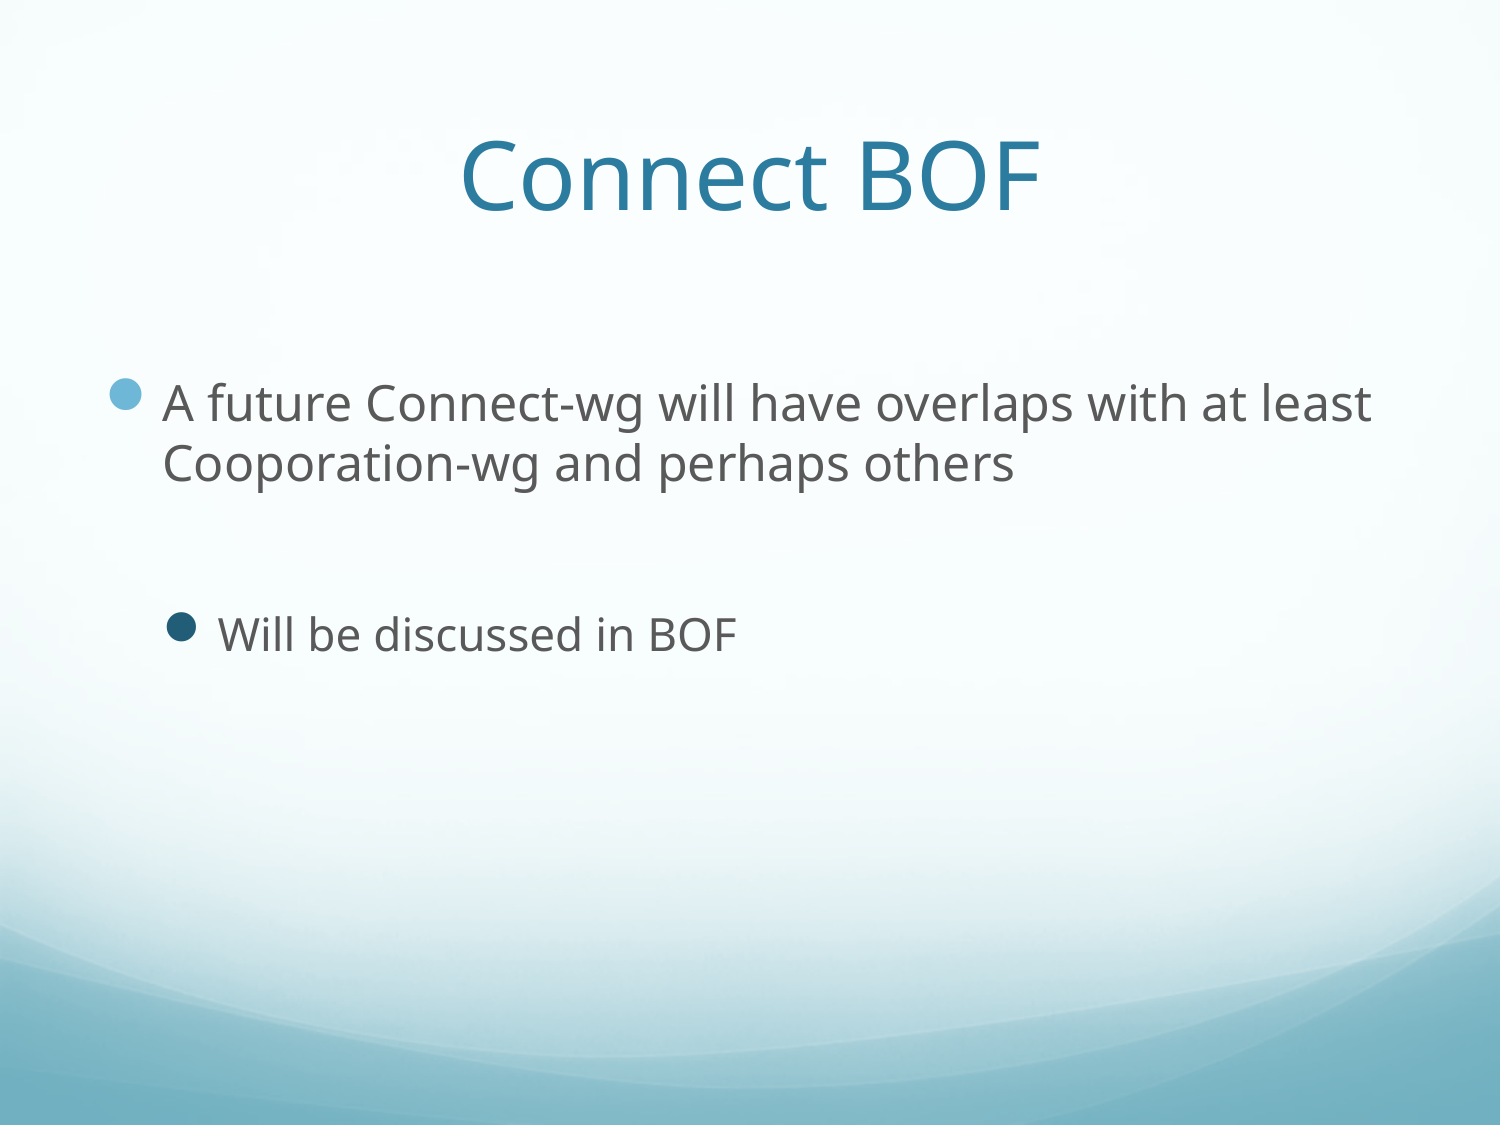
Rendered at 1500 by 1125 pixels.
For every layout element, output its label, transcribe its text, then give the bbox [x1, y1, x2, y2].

list A future Connect-wg will have overlaps with at least Cooporation-wg and perhaps others Will be discussed in BOF [90, 262, 1410, 975]
title Connect BOF [90, 17, 1410, 237]
